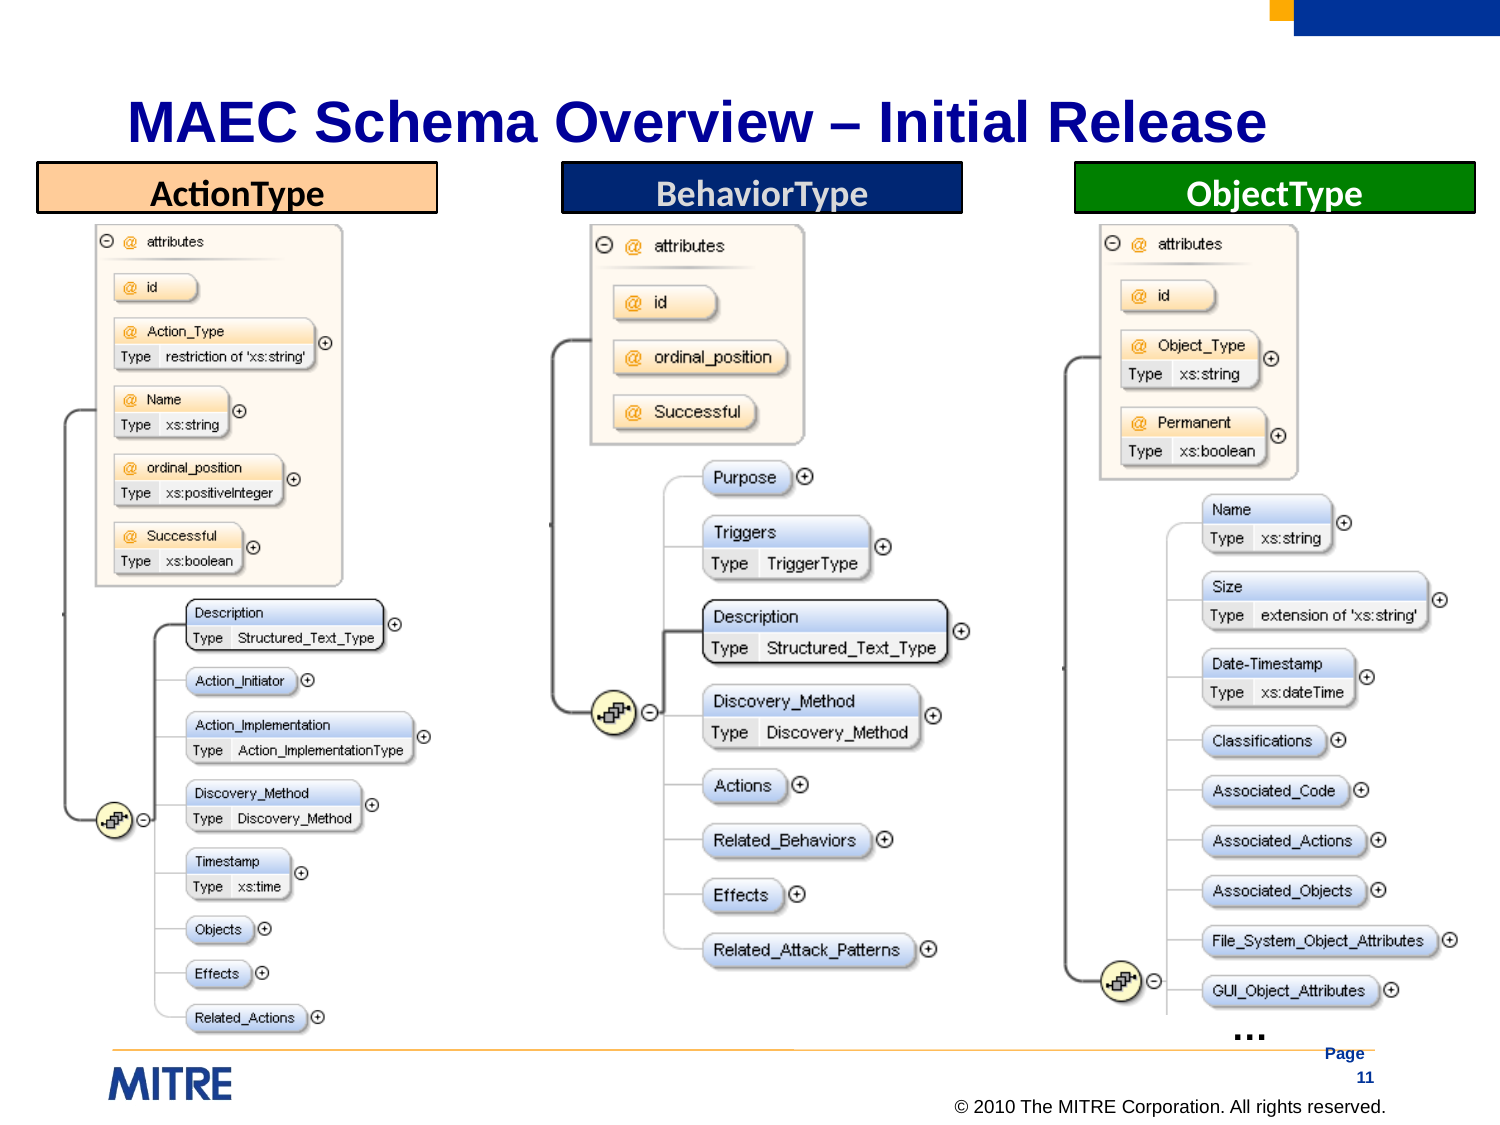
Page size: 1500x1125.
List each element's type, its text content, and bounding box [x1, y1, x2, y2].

slide_number Page 11 [1301, 1049, 1390, 1076]
picture [103, 1064, 236, 1106]
picture [1062, 224, 1475, 1015]
text_box … [1112, 1024, 1388, 1055]
text_box ActionType [37, 162, 438, 213]
picture [62, 224, 446, 1038]
text_box BehaviorType [562, 162, 963, 213]
picture [549, 224, 990, 976]
text_box ObjectType [1074, 162, 1475, 213]
title MAEC Schema Overview – Initial Release [112, 45, 1375, 200]
